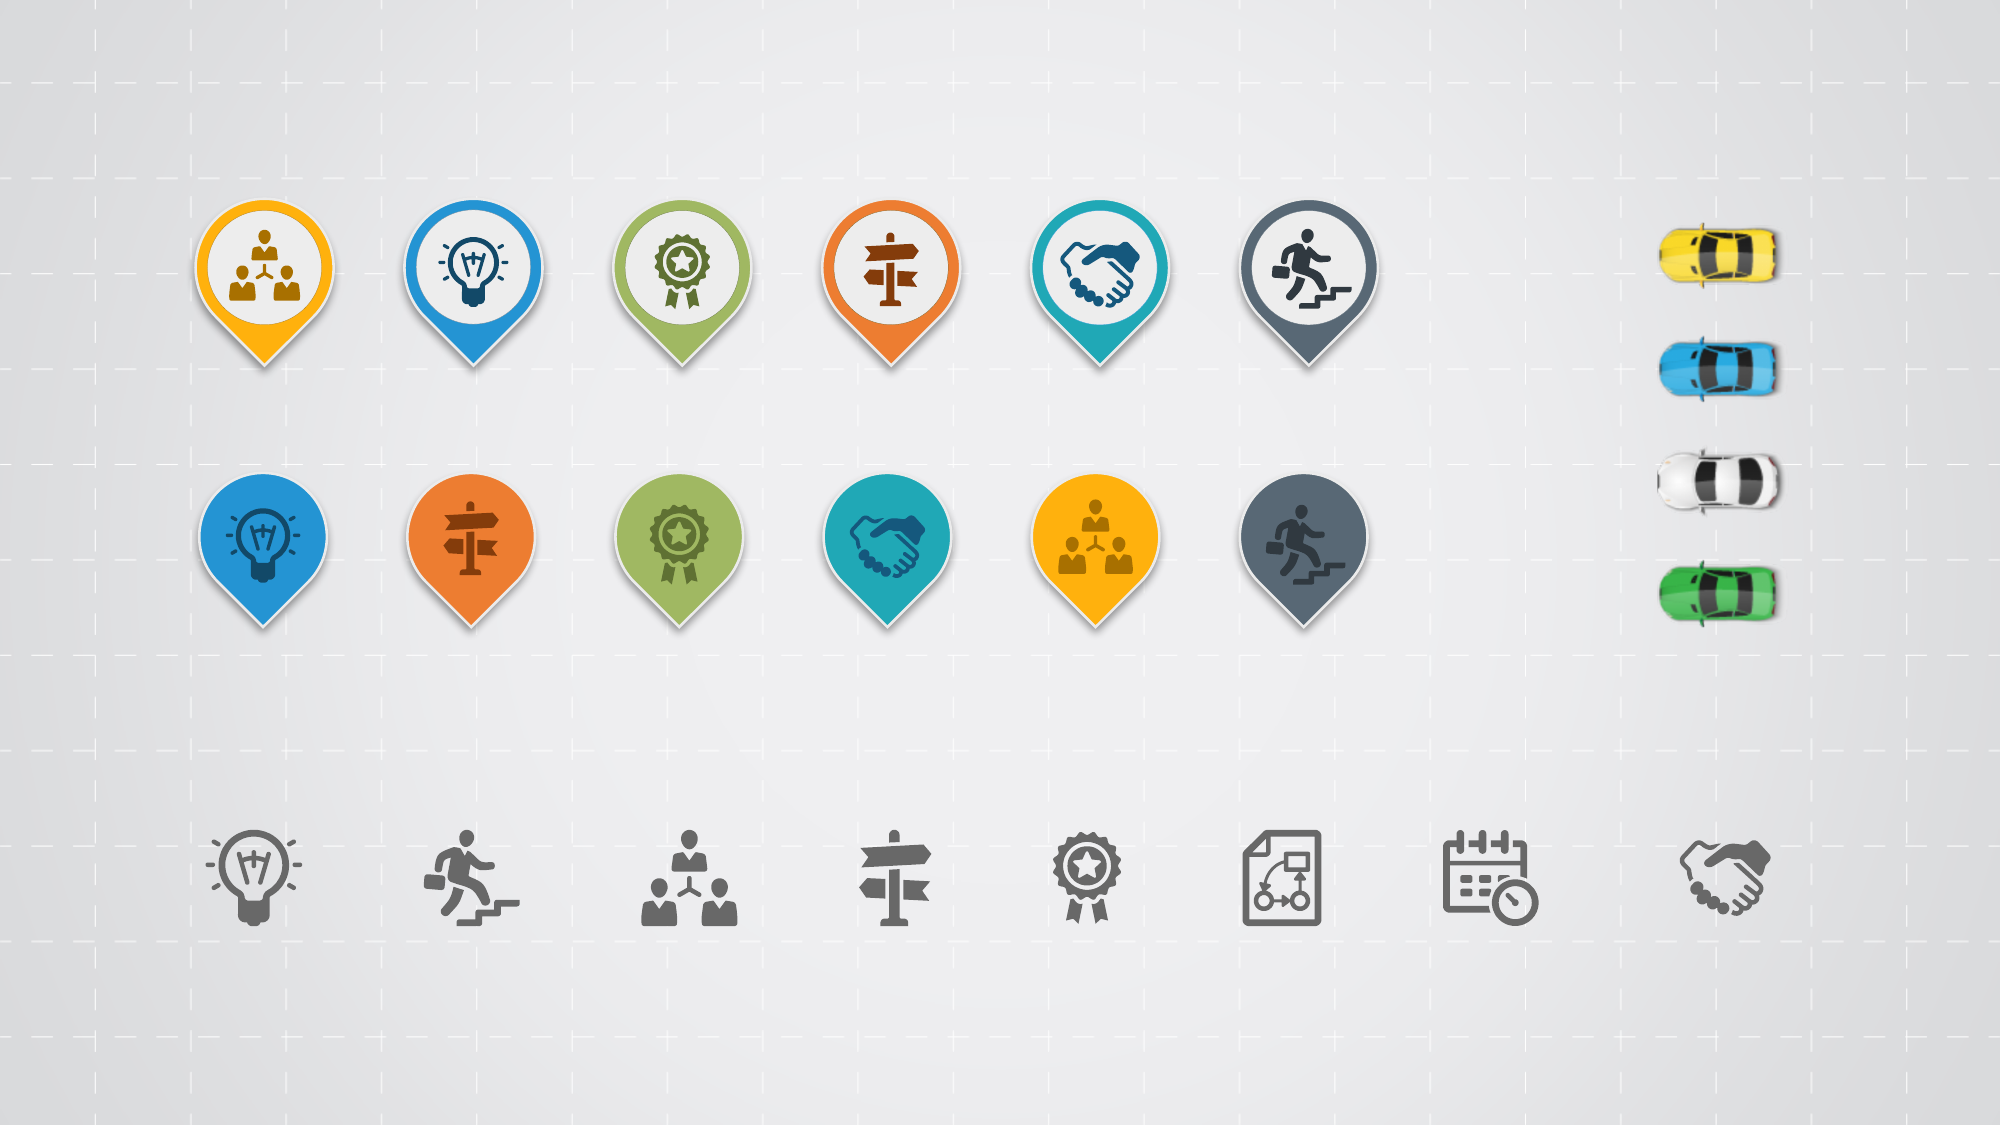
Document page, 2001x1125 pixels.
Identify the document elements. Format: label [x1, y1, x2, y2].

text_box [195, 198, 334, 337]
text_box [677, 876, 702, 897]
text_box [880, 869, 909, 927]
text_box [671, 852, 708, 872]
text_box [822, 198, 961, 337]
text_box [1066, 898, 1083, 924]
text_box [211, 882, 221, 891]
text_box [423, 874, 446, 891]
text_box [711, 878, 728, 898]
text_box [407, 472, 536, 601]
text_box [1731, 862, 1764, 916]
text_box [404, 198, 543, 337]
text_box [218, 829, 290, 927]
text_box [1091, 898, 1109, 924]
text_box [1031, 472, 1160, 601]
text_box [199, 472, 327, 601]
text_box [1443, 830, 1528, 913]
text_box [211, 839, 221, 847]
text_box [615, 472, 744, 601]
text_box [889, 829, 900, 843]
text_box [459, 829, 475, 847]
text_box [1030, 198, 1170, 337]
text_box [1053, 832, 1121, 900]
text_box [650, 878, 668, 898]
text_box [456, 899, 520, 927]
text_box [613, 198, 752, 337]
text_box [287, 882, 296, 891]
text_box [859, 878, 886, 899]
text_box [1491, 879, 1539, 926]
text_box [440, 886, 464, 917]
text_box [903, 879, 931, 901]
text_box [681, 829, 698, 850]
text_box [434, 847, 495, 906]
text_box [1242, 829, 1322, 927]
text_box [1239, 472, 1368, 601]
text_box [287, 839, 296, 847]
text_box [641, 900, 678, 927]
text_box [1239, 198, 1378, 337]
text_box [1690, 881, 1730, 915]
text_box [701, 900, 738, 927]
text_box [205, 862, 216, 868]
picture [0, 0, 2000, 1125]
text_box [823, 472, 952, 601]
text_box [1679, 840, 1722, 882]
text_box [860, 844, 932, 868]
text_box [292, 862, 303, 868]
text_box [1704, 840, 1771, 876]
